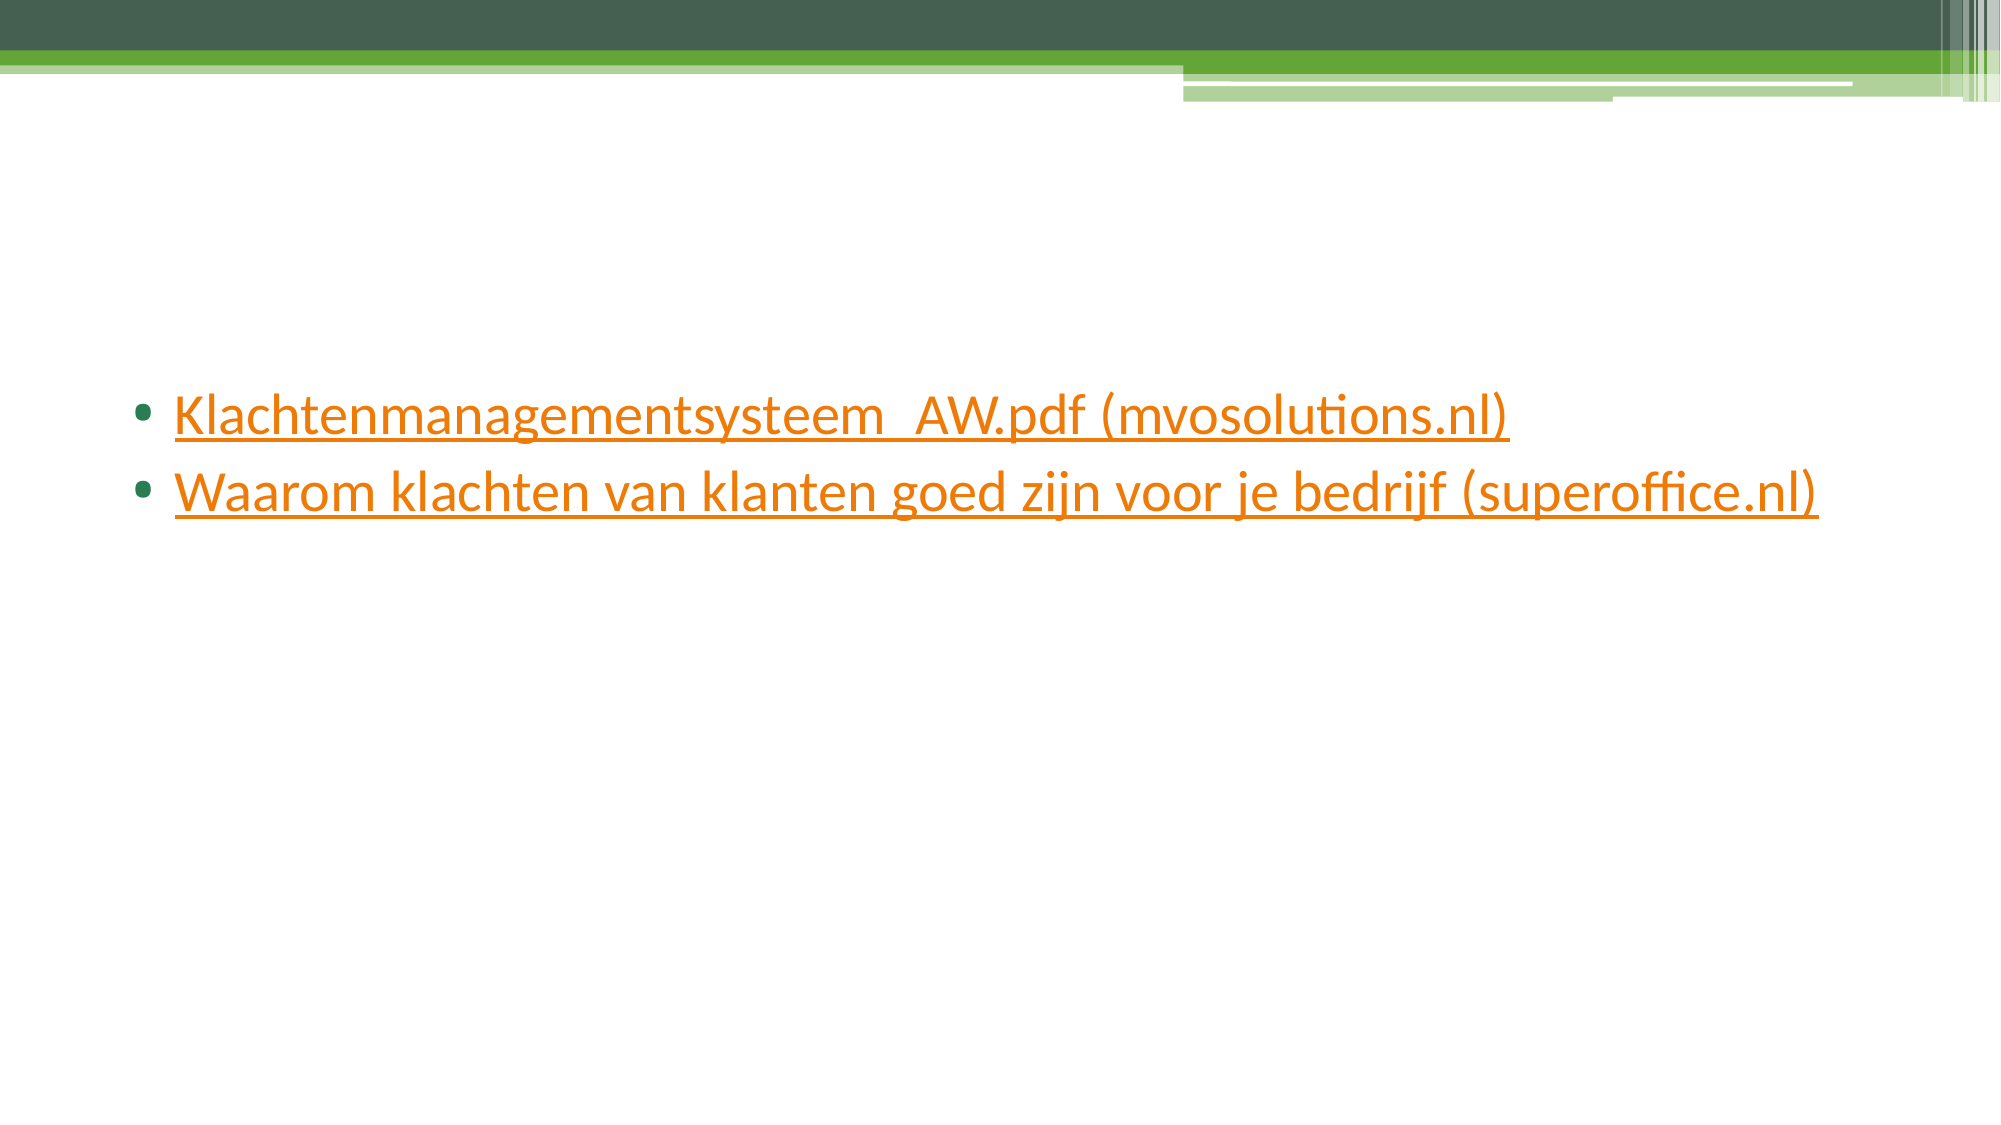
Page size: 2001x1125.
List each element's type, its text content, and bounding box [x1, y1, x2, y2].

list Klachtenmanagementsysteem_AW.pdf (mvosolutions.nl) Waarom klachten van klanten goed zijn voor je bedrijf (superoffice.nl) [99, 368, 1900, 1079]
